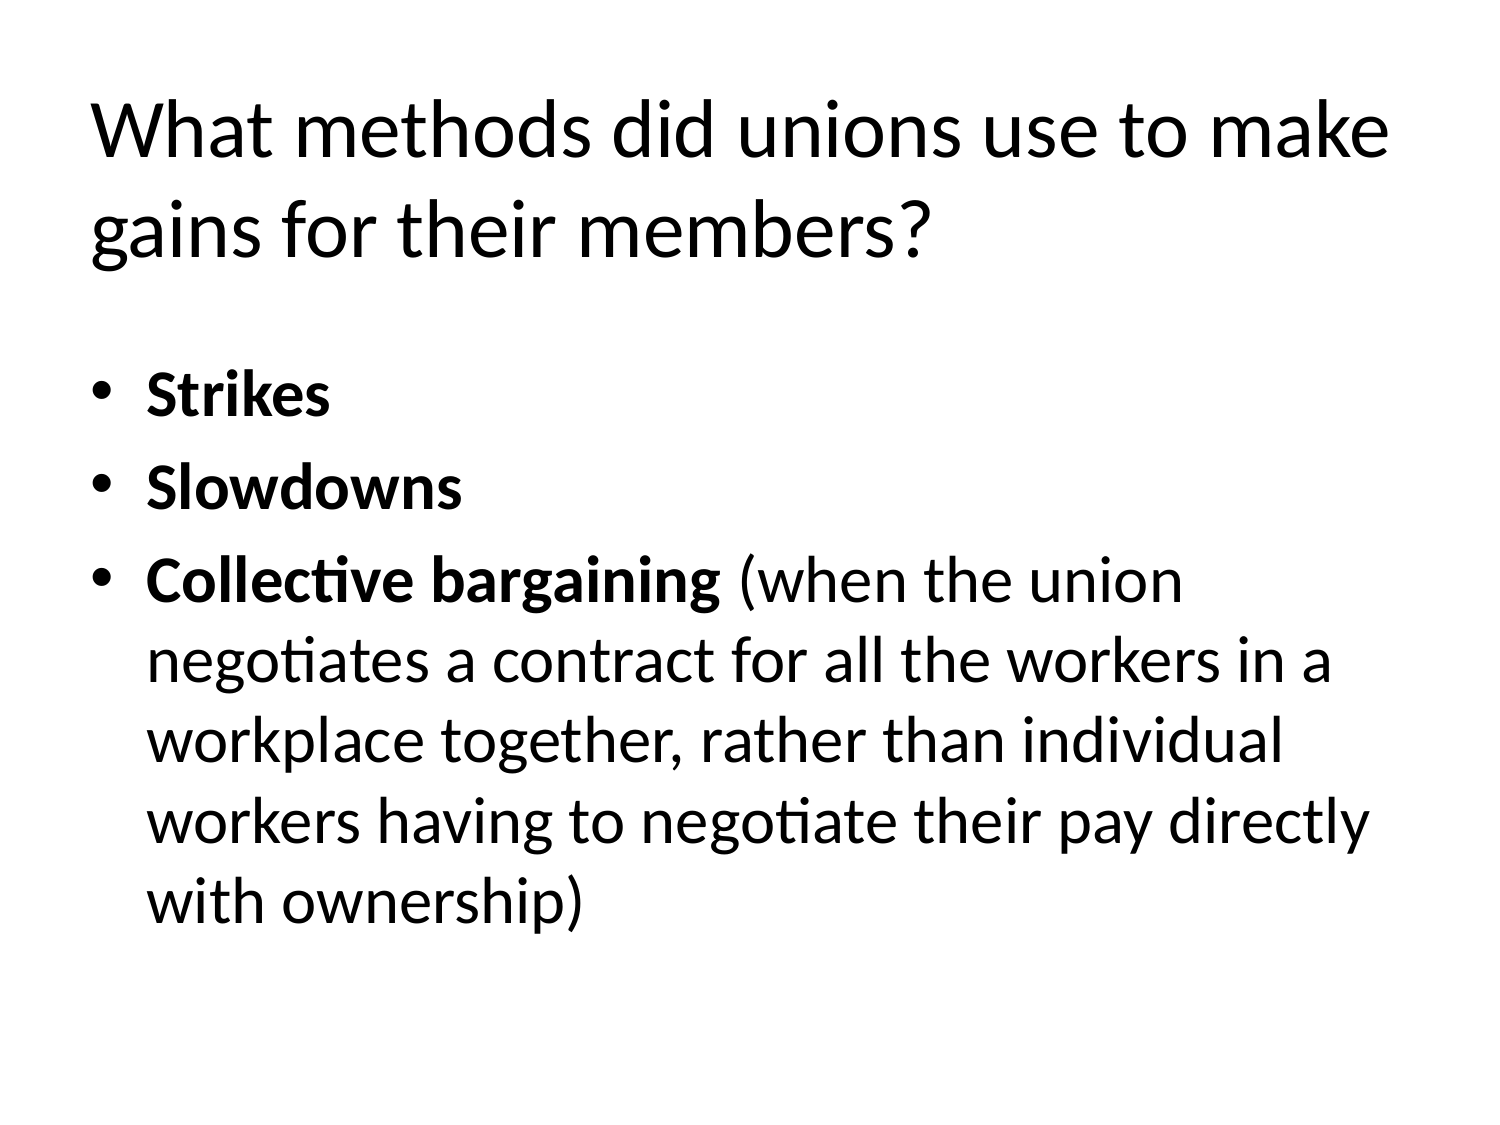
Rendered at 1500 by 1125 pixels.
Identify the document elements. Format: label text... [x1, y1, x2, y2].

title What methods did unions use to make gains for their members? [75, 45, 1425, 341]
list Strikes Slowdowns Collective bargaining (when the union negotiates a contract for all the workers in a workplace together, rather than individual workers having to negotiate their pay directly with ownership) [75, 341, 1425, 1005]
